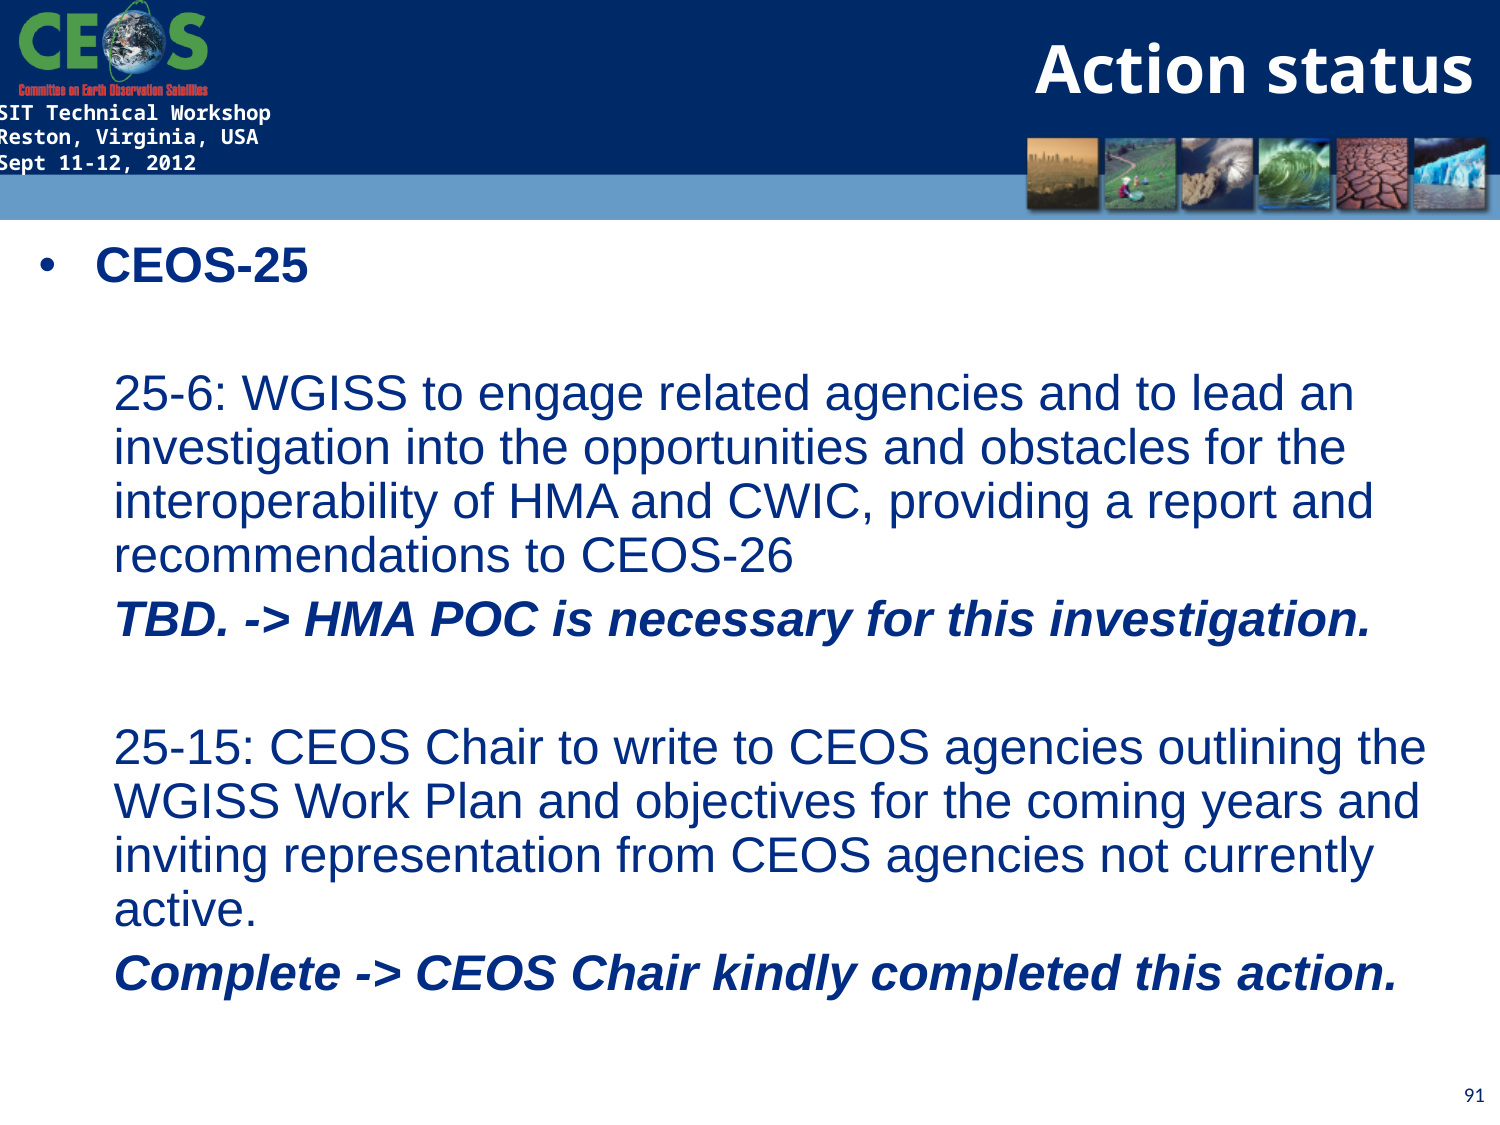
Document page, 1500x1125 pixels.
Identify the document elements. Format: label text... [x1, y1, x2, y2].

title Action status [216, 16, 1491, 117]
picture [0, 0, 1500, 220]
slide_number 91 [1187, 1073, 1500, 1125]
text_box CEOS-25 25-6: WGISS to engage related agencies and to lead an investigation into the opportunities and obstacles for the interoperability of HMA and CWIC, providing a report and recommendations to CEOS-26 TBD. -> HMA POC is necessary for this investigation. 25-15: CEOS Chair to write to CEOS agencies outlining the WGISS Work Plan and objectives for the coming years and inviting representation from CEOS agencies not currently active. Complete -> CEOS Chair kindly completed this action. [24, 232, 1473, 1074]
